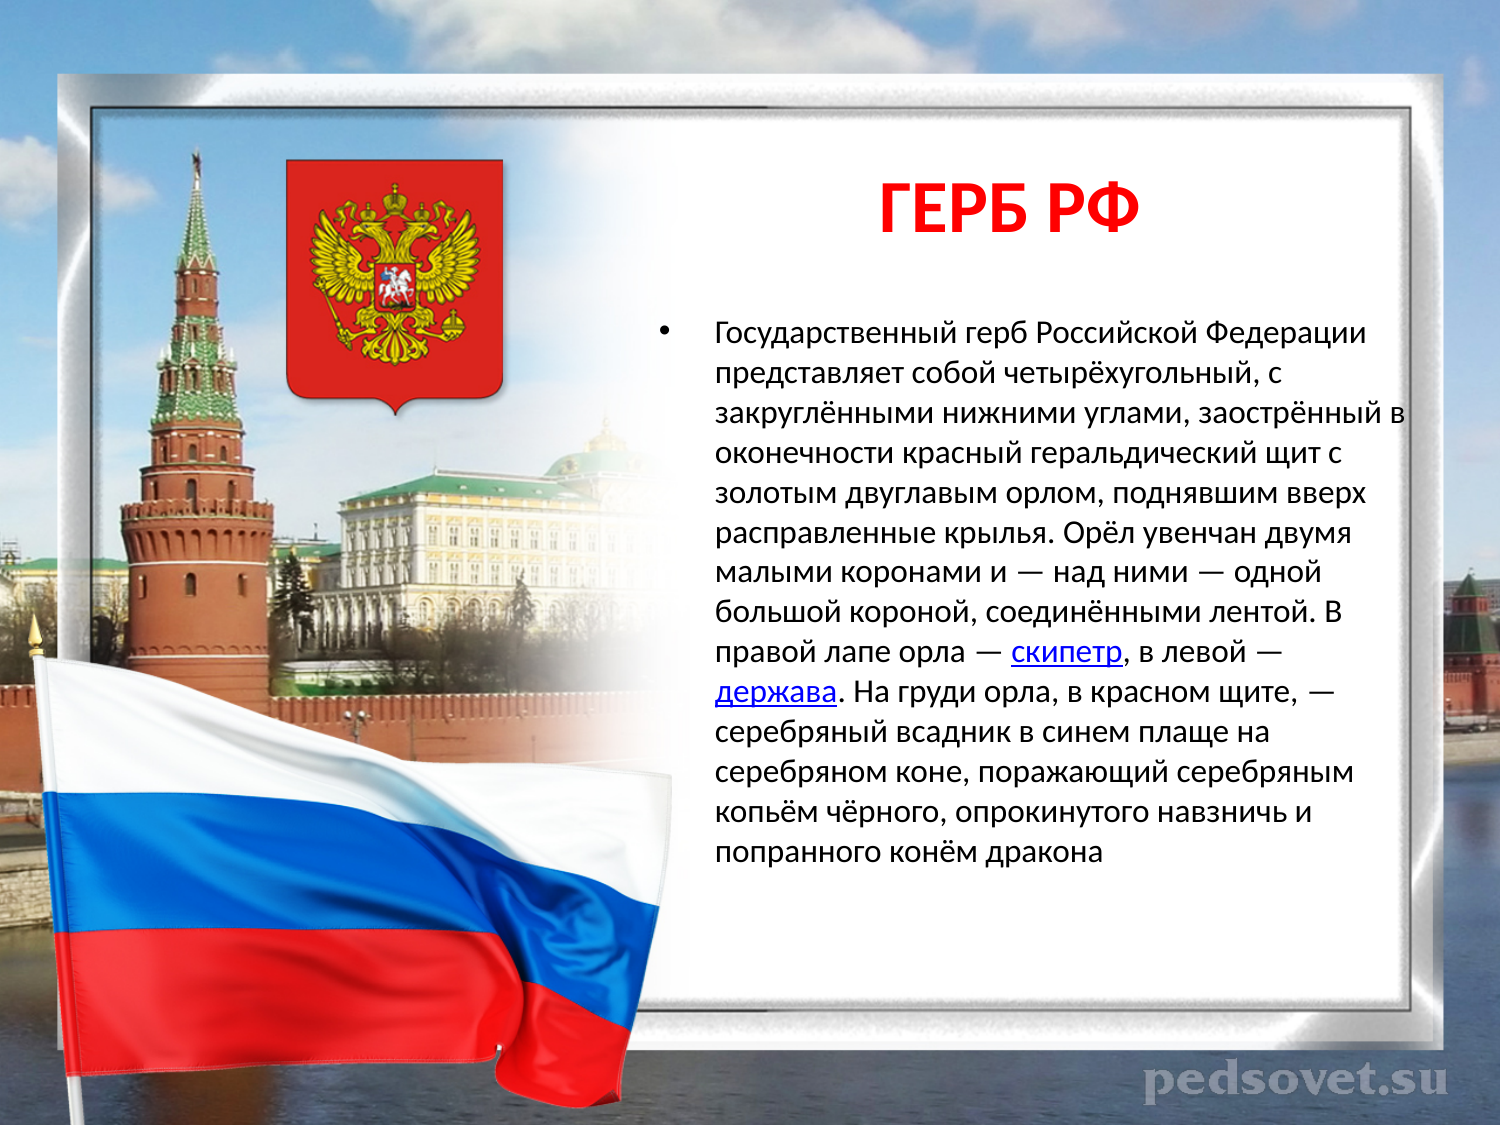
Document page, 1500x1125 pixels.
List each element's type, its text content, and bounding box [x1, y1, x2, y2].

title ГЕРБ РФ [596, 149, 1425, 256]
list Государственный герб Российской Федерации представляет собой четырёхугольный, с закруглёнными нижними углами, заострённый в оконечности красный геральдический щит с золотым двуглавым орлом, поднявшим вверх расправленные крылья. Орёл увенчан двумя малыми коронами и — над ними — одной большой короной, соединёнными лентой. В правой лапе орла — скипетр, в левой — держава. На груди орла, в красном щите, — серебряный всадник в синем плаще на серебряном коне, поражающий серебряным копьём чёрного, опрокинутого навзничь и попранного конём дракона [643, 302, 1425, 1005]
picture [0, 0, 1500, 1125]
